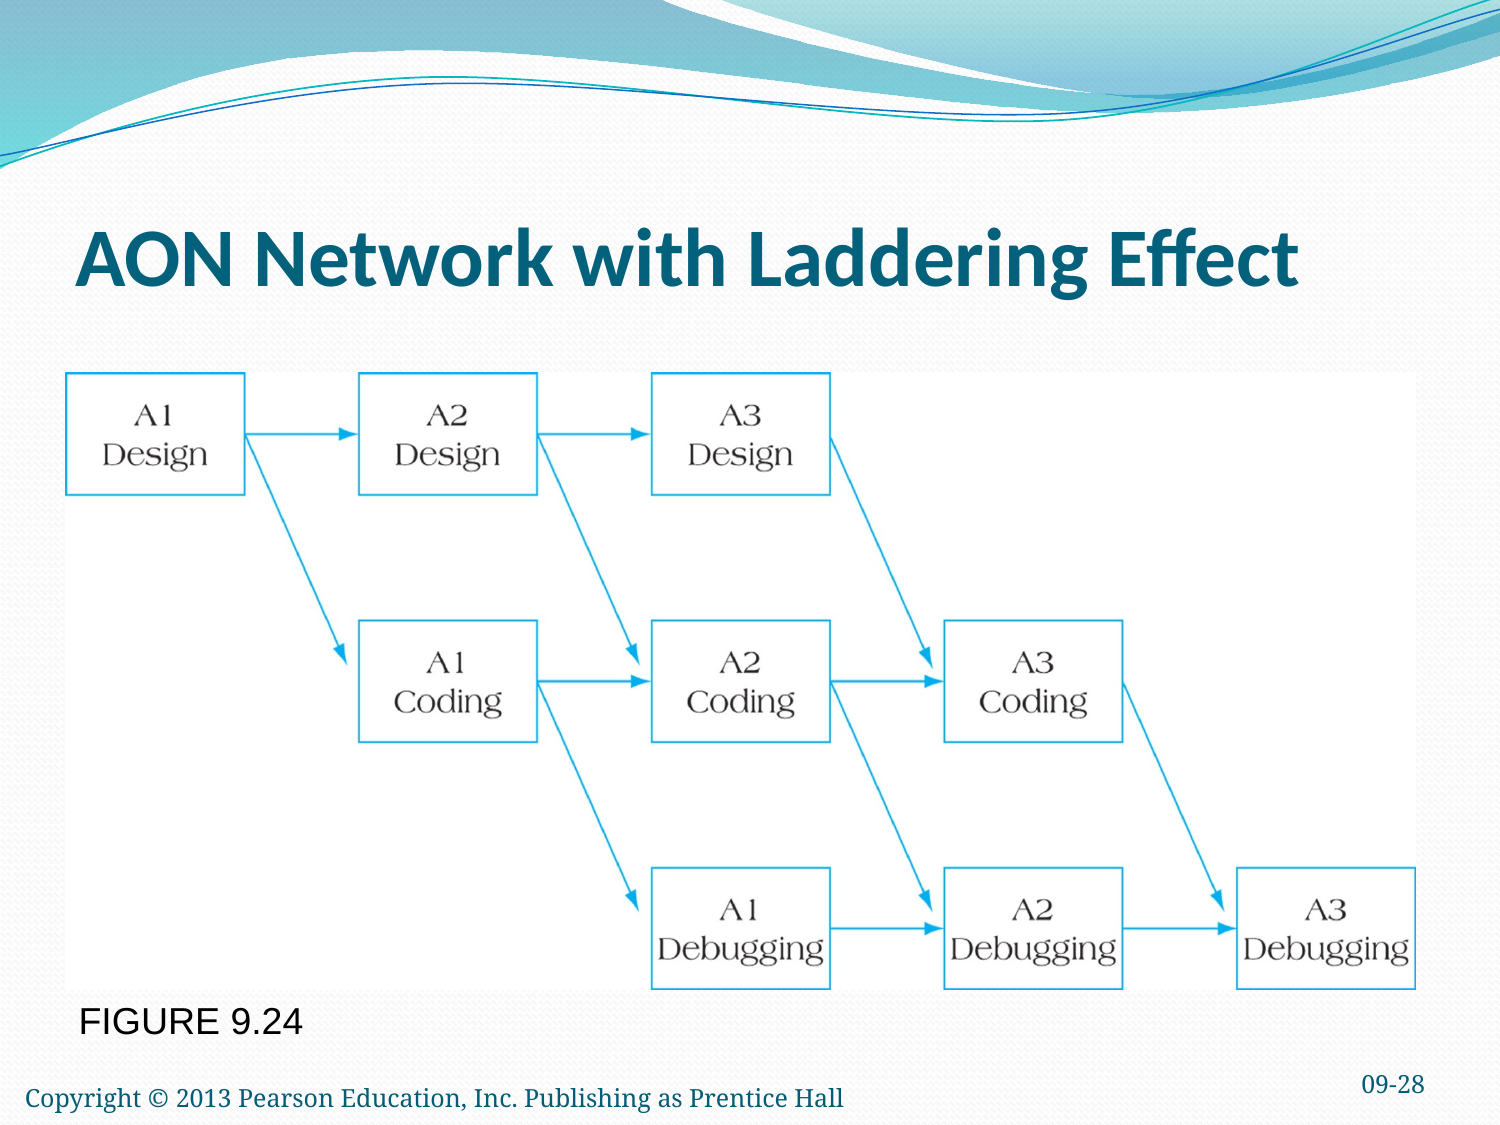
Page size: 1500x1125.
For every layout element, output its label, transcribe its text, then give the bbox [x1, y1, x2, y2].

slide_number 09-28 [1299, 1042, 1425, 1103]
text_box Copyright © 2013 Pearson Education, Inc. Publishing as Prentice Hall [24, 1074, 988, 1113]
text_box FIGURE 9.24 [63, 1000, 329, 1049]
title AON Network with Laddering Effect [74, 115, 1438, 304]
picture [64, 372, 1416, 990]
